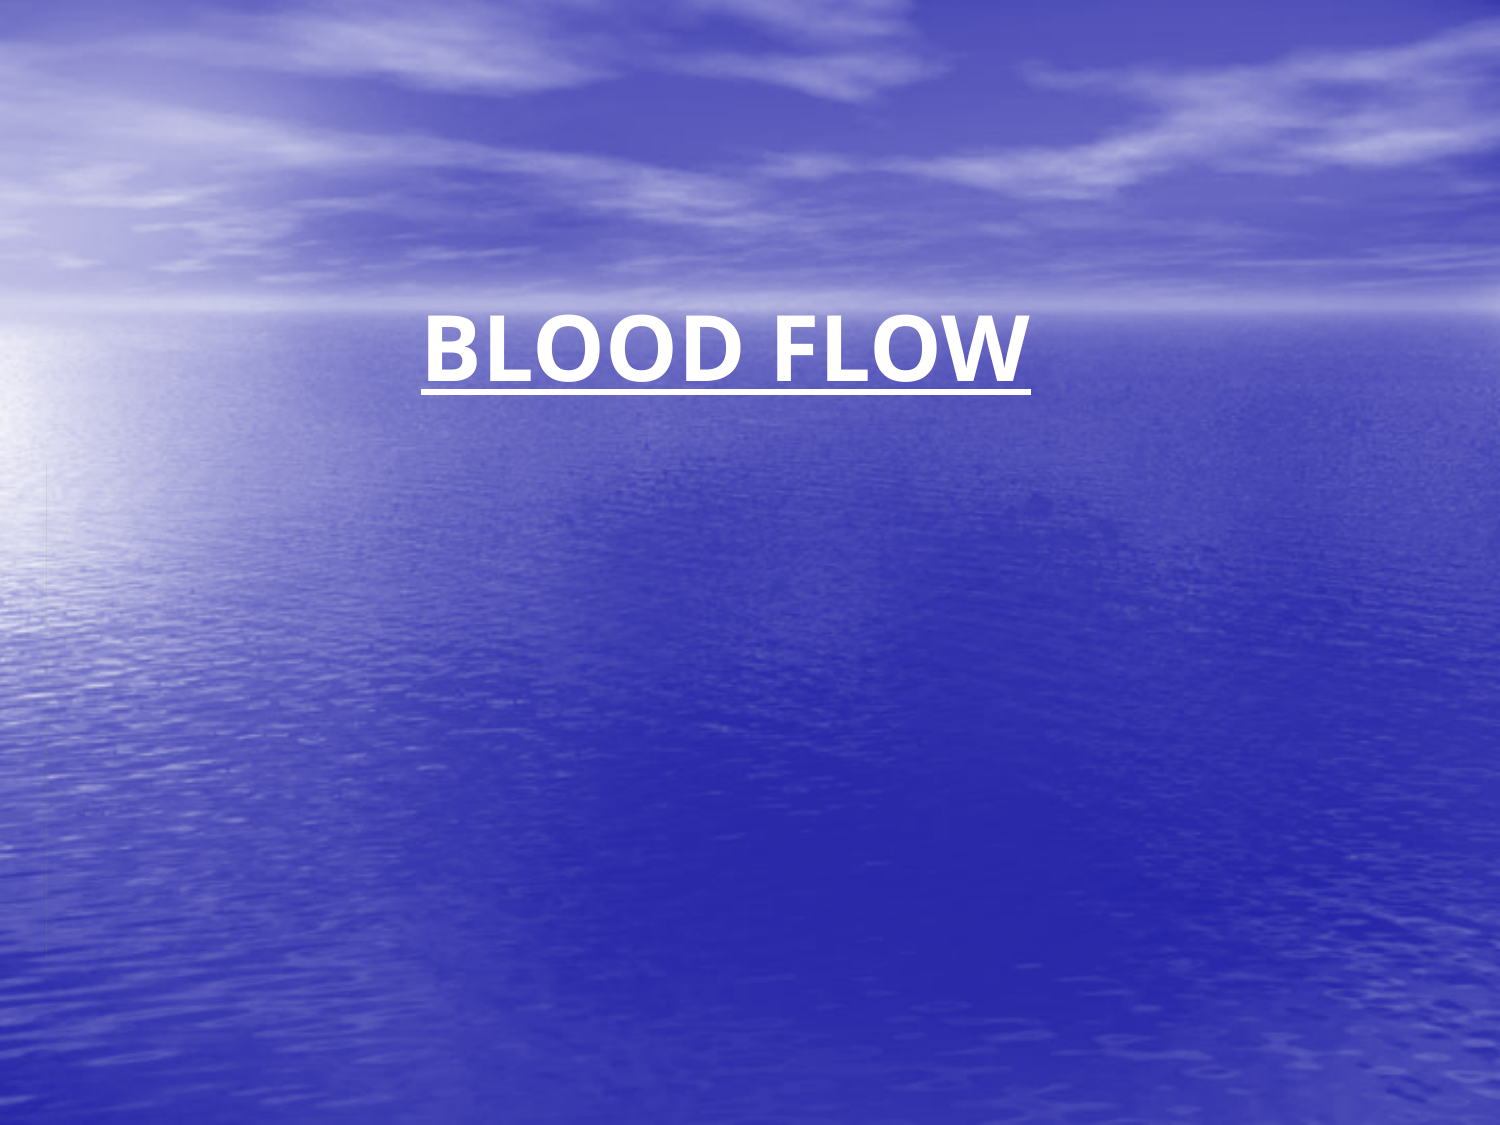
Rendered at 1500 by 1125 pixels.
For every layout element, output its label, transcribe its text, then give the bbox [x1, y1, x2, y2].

title BLOOD FLOW [100, 172, 1376, 408]
